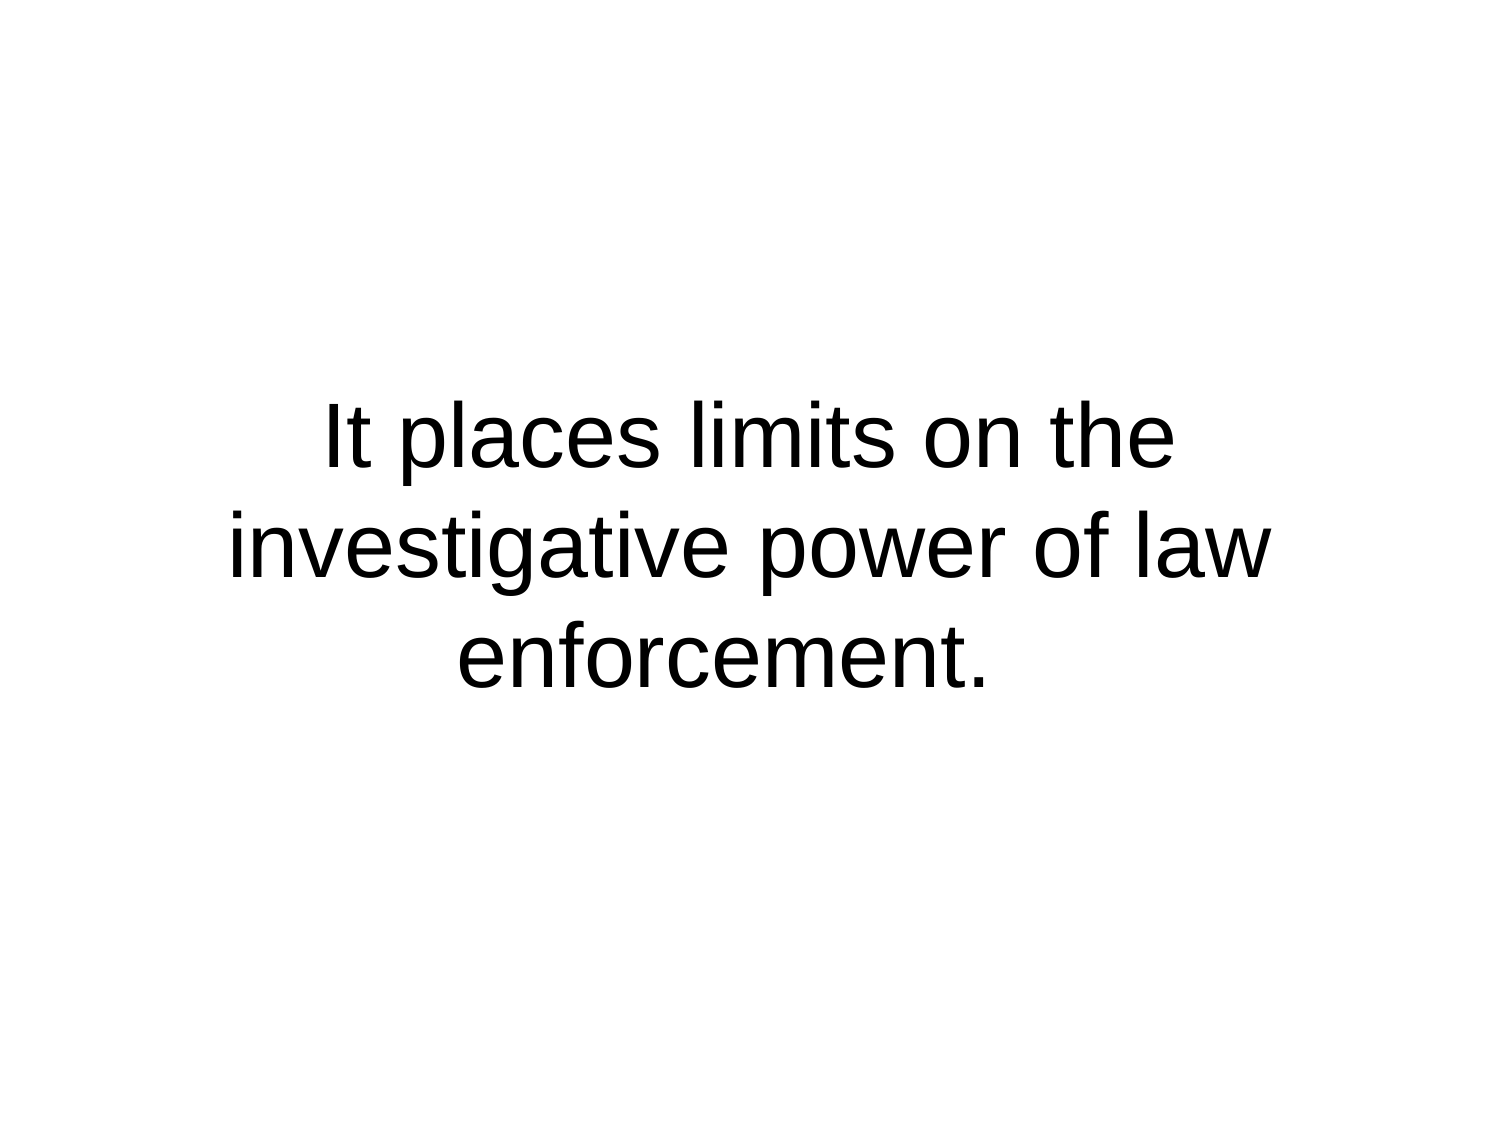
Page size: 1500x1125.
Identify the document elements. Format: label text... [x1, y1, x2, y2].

title It places limits on the investigative power of law enforcement. [74, 44, 1426, 1038]
